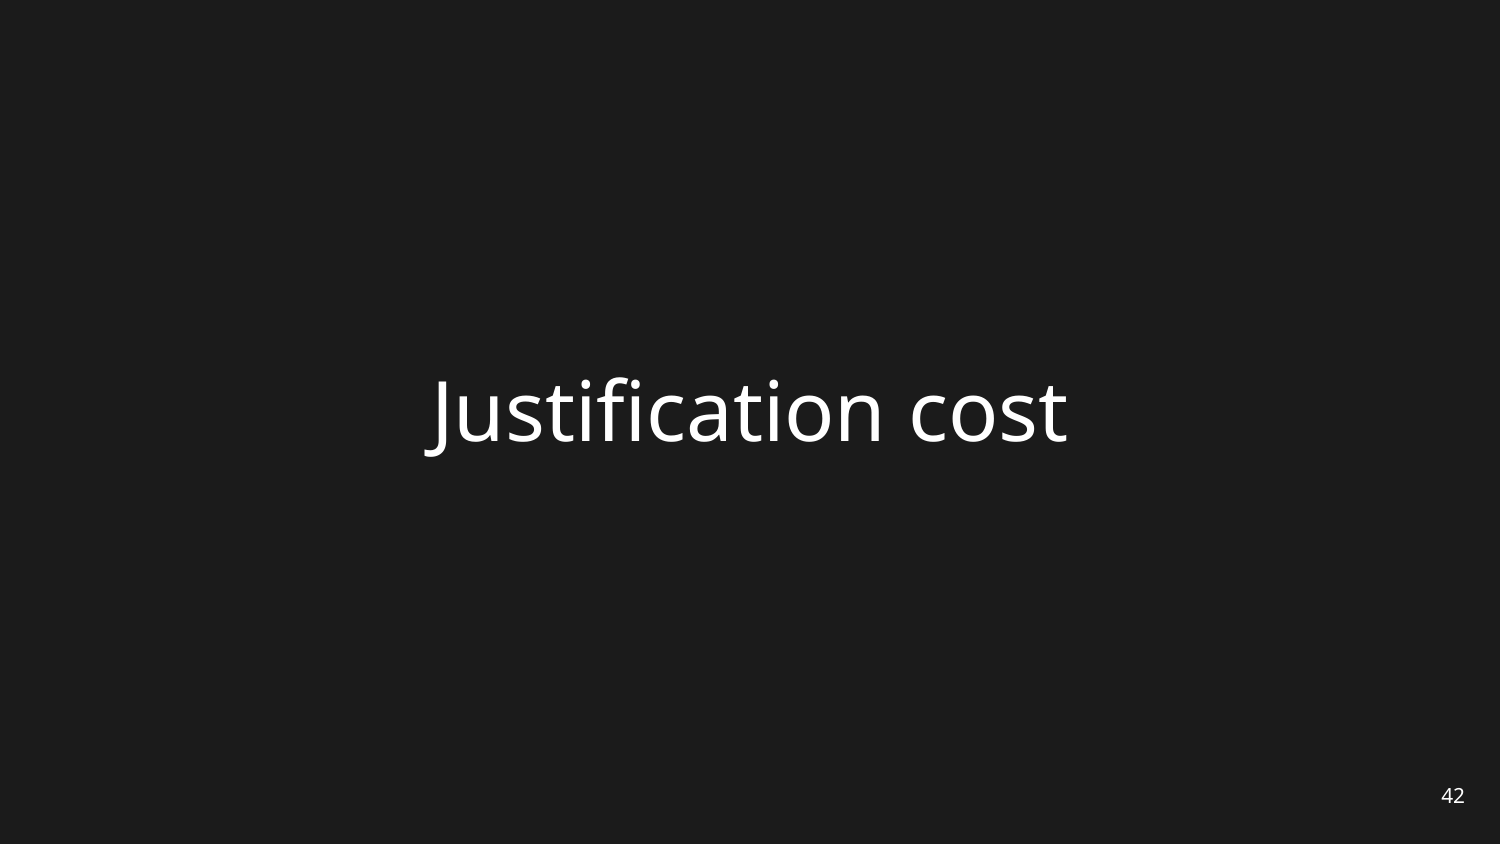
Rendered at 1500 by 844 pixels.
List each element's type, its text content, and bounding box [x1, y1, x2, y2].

slide_number 42 [1389, 764, 1480, 830]
title Justification cost [51, 72, 1449, 753]
